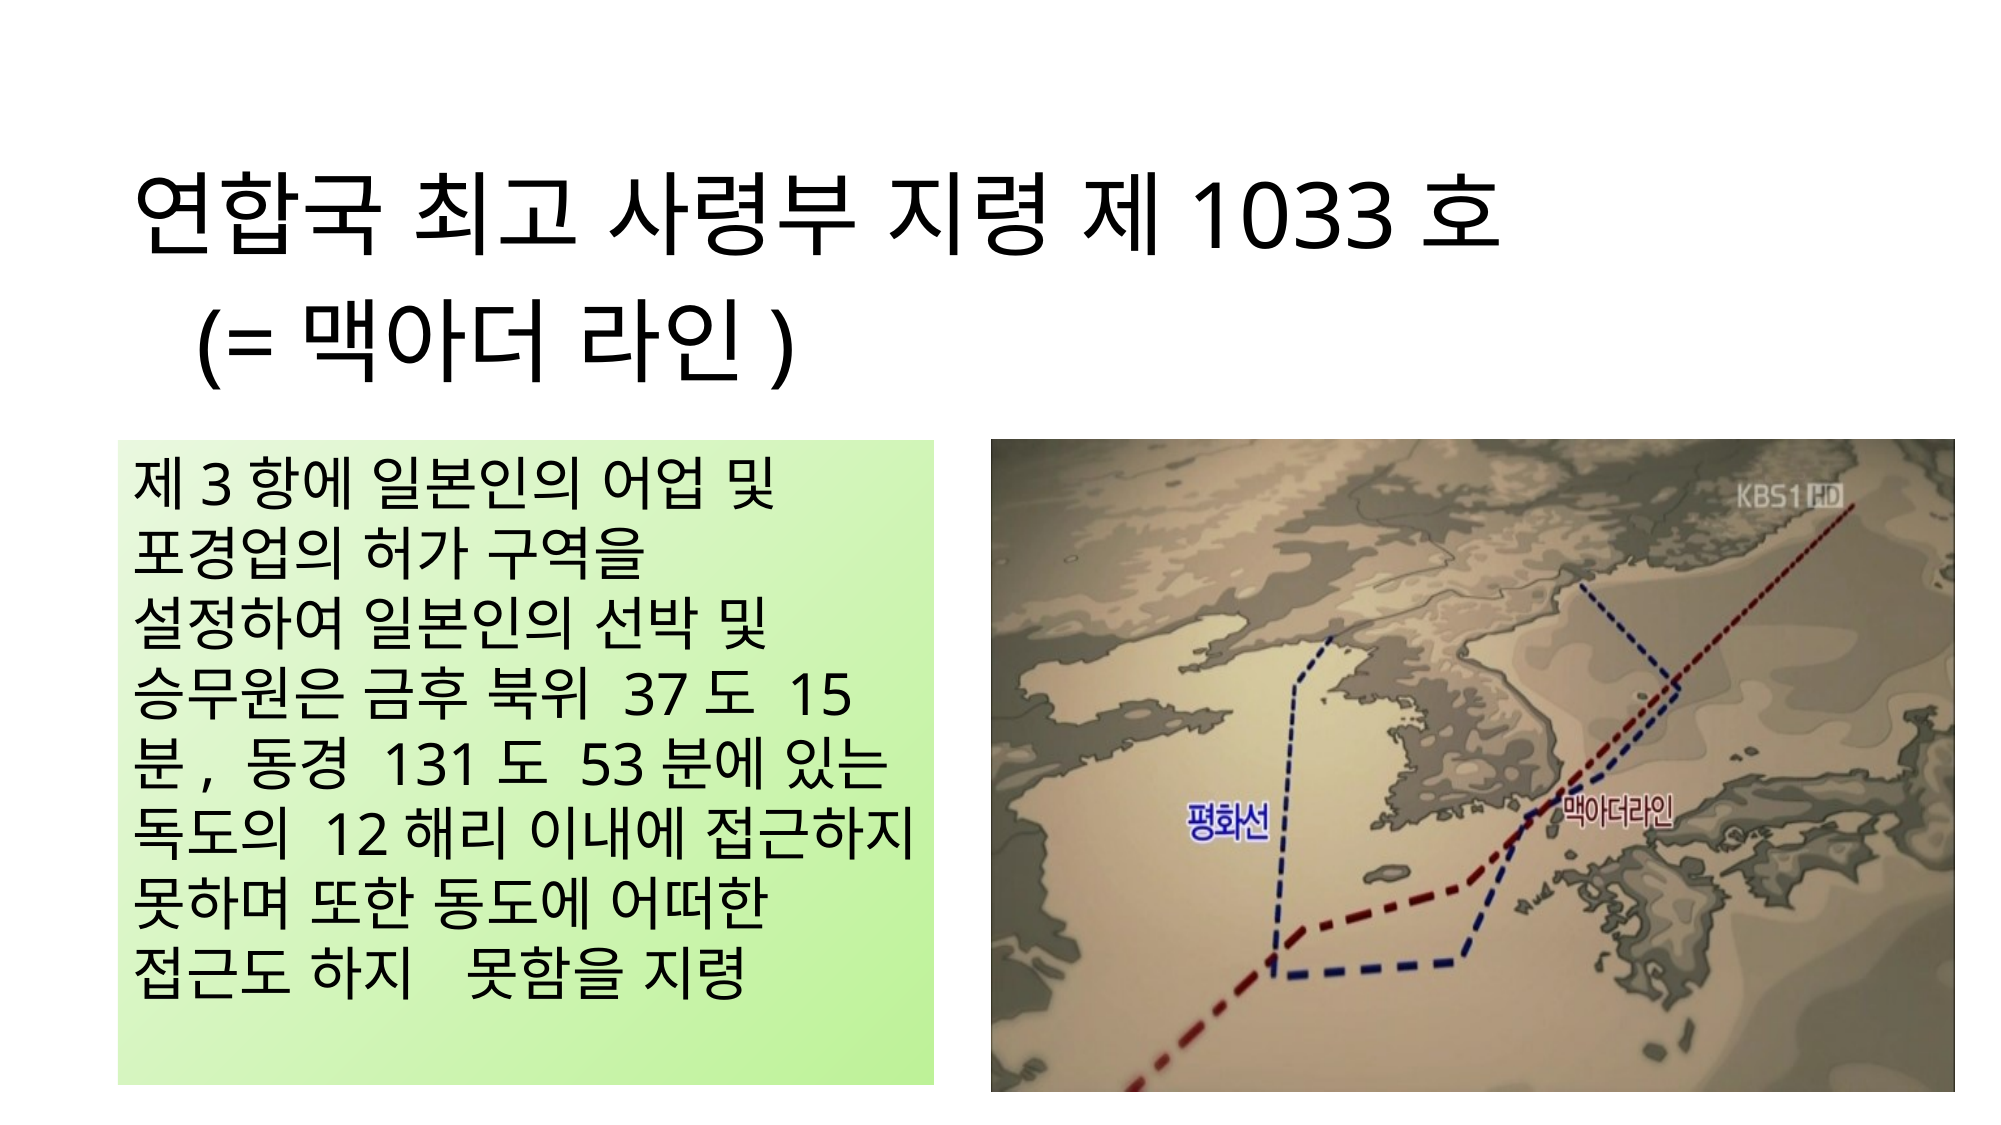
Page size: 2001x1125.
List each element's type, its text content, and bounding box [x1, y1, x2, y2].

text_box 연합국 최고 사령부 지령 제1033호 [118, 149, 1955, 275]
picture [990, 439, 1955, 1092]
text_box 제3항에 일본인의 어업 및 포경업의 허가 구역을 설정하여 일본인의 선박 및 승무원은 금후 북위 37도 15분, 동경 131도 53분에 있는 독도의 12해리 이내에 접근하지 못하며 또한 동도에 어떠한 접근도 하지 못함을 지령 [117, 440, 934, 1085]
text_box (=맥아더 라인) [181, 276, 1378, 401]
